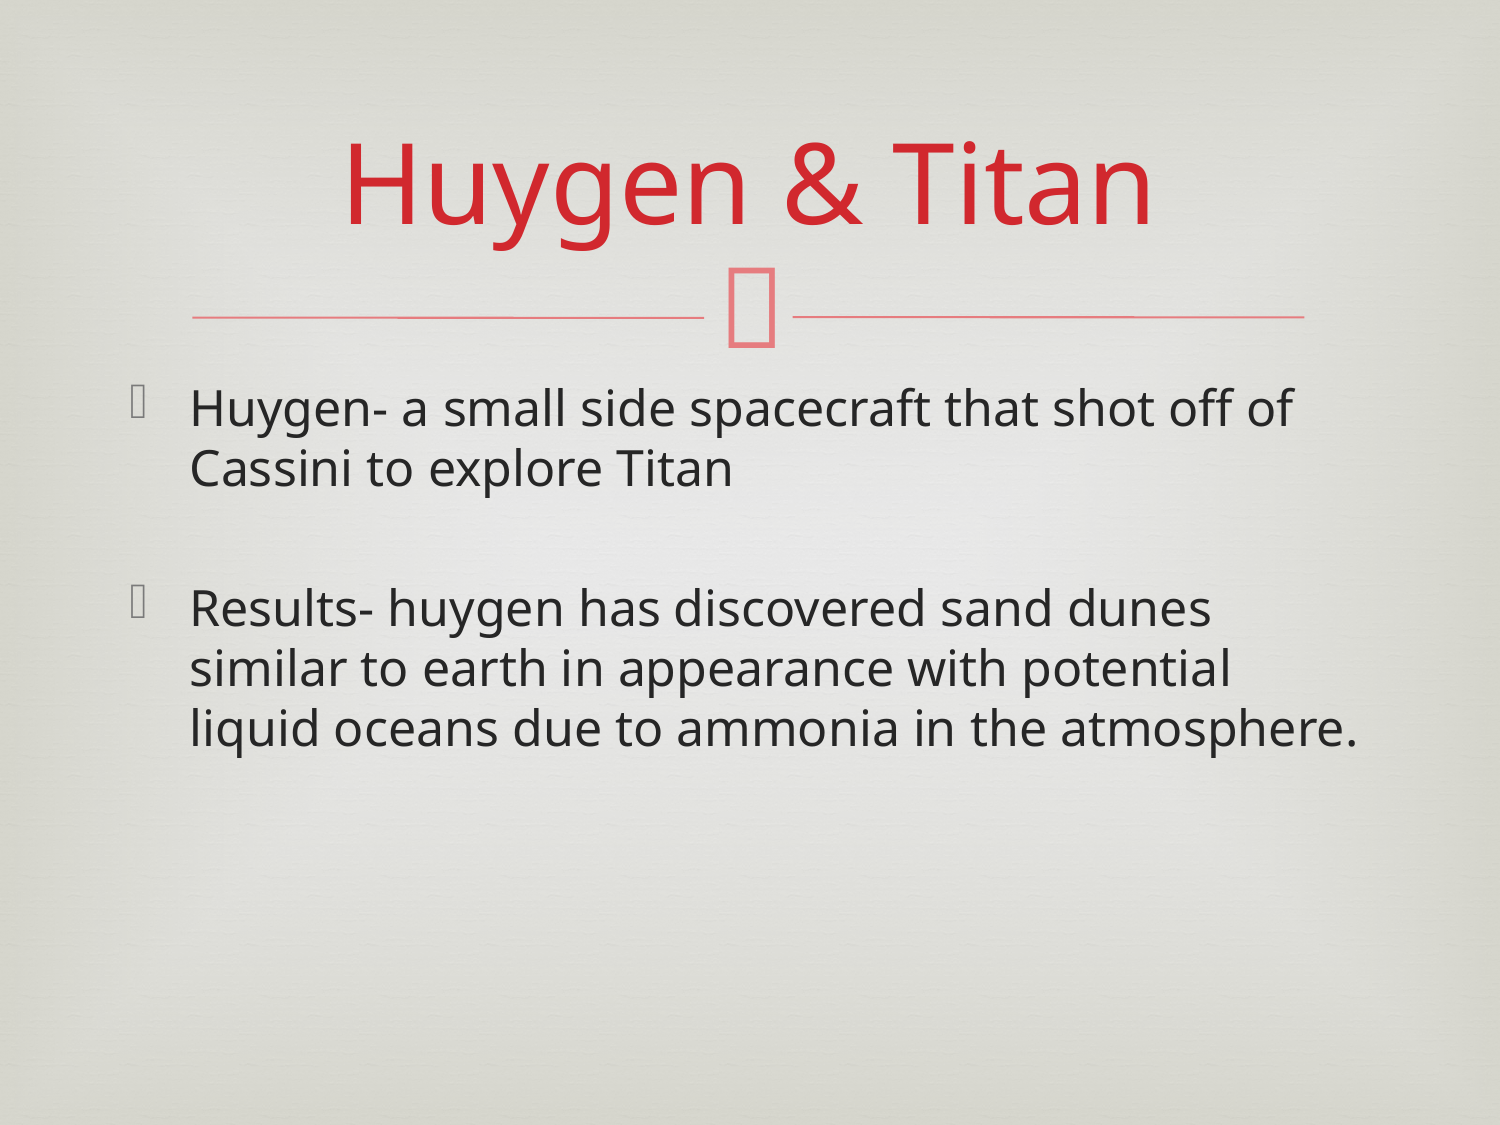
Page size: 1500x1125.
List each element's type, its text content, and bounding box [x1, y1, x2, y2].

title Huygen & Titan [112, 93, 1386, 267]
list Huygen- a small side spacecraft that shot off of Cassini to explore Titan Results- huygen has discovered sand dunes similar to earth in appearance with potential liquid oceans due to ammonia in the atmosphere. [114, 368, 1386, 1005]
